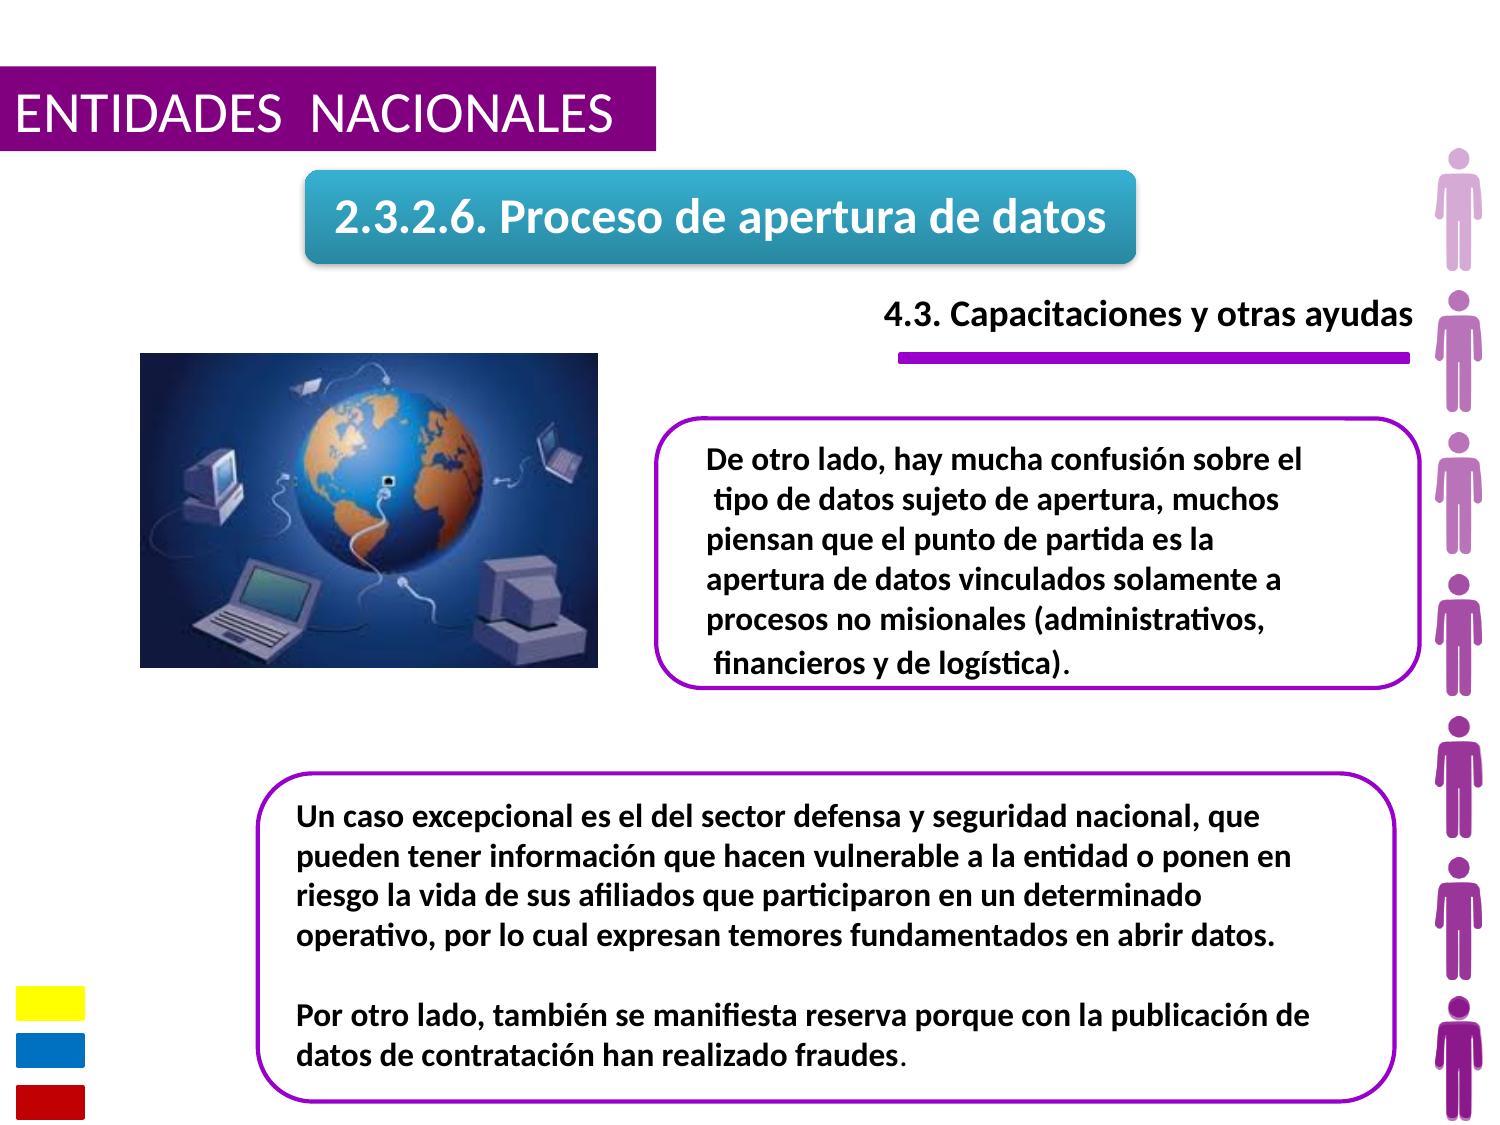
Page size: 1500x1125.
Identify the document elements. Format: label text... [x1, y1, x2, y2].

text_box De otro lado, hay mucha confusión sobre el tipo de datos sujeto de apertura, muchos piensan que el punto de partida es la apertura de datos vinculados solamente a procesos no misionales (administrativos, financieros y de logística). [691, 430, 1372, 735]
text_box tipo de datos sujeto de apertura, muchos piensan que el punto de partida es la apertura de datos vinculados solamente a procesos no misionales (administrativos, financieros y de logística). [654, 416, 1422, 691]
picture [1434, 290, 1482, 413]
picture [1434, 996, 1483, 1122]
picture [1434, 573, 1482, 696]
picture [1434, 857, 1482, 980]
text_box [304, 163, 1137, 271]
text_box [898, 352, 1410, 364]
text_box 4.3. Capacitaciones y otras ayudas [869, 281, 1430, 341]
text_box ENTIDADES NACIONALES [0, 66, 657, 152]
text_box [16, 1033, 85, 1068]
picture [1434, 432, 1482, 555]
picture [140, 353, 598, 669]
text_box [16, 986, 85, 1021]
text_box [255, 771, 1397, 1104]
picture [1434, 715, 1483, 838]
picture [1434, 148, 1482, 271]
text_box [16, 1085, 85, 1120]
text_box Un caso excepcional es el del sector defensa y seguridad nacional, que pueden tener información que hacen vulnerable a la entidad o ponen en riesgo la vida de sus afiliados que participaron en un determinado operativo, por lo cual expresan temores fundamentados en abrir datos. Por otro lado, también se manifiesta reserva porque con la publicación de datos de contratación han realizado fraudes. [281, 786, 1360, 1081]
